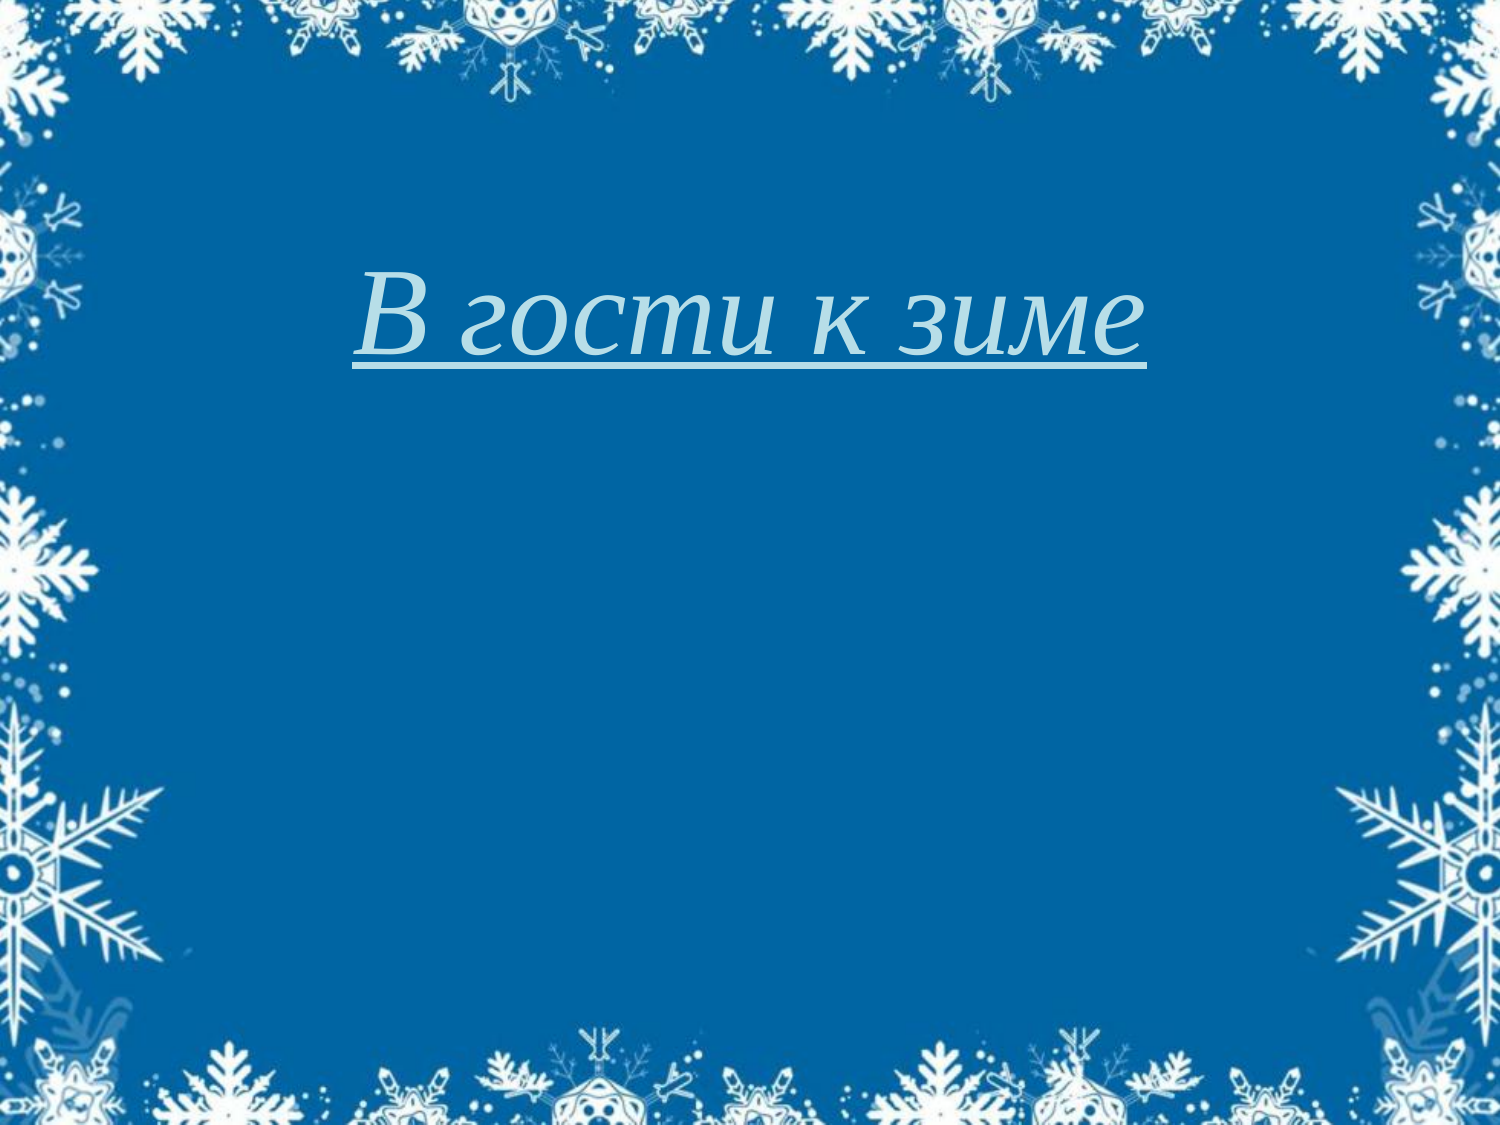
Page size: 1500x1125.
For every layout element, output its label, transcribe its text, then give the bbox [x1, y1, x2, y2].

title В гости к зиме [112, 184, 1388, 426]
picture [0, 0, 1500, 1125]
